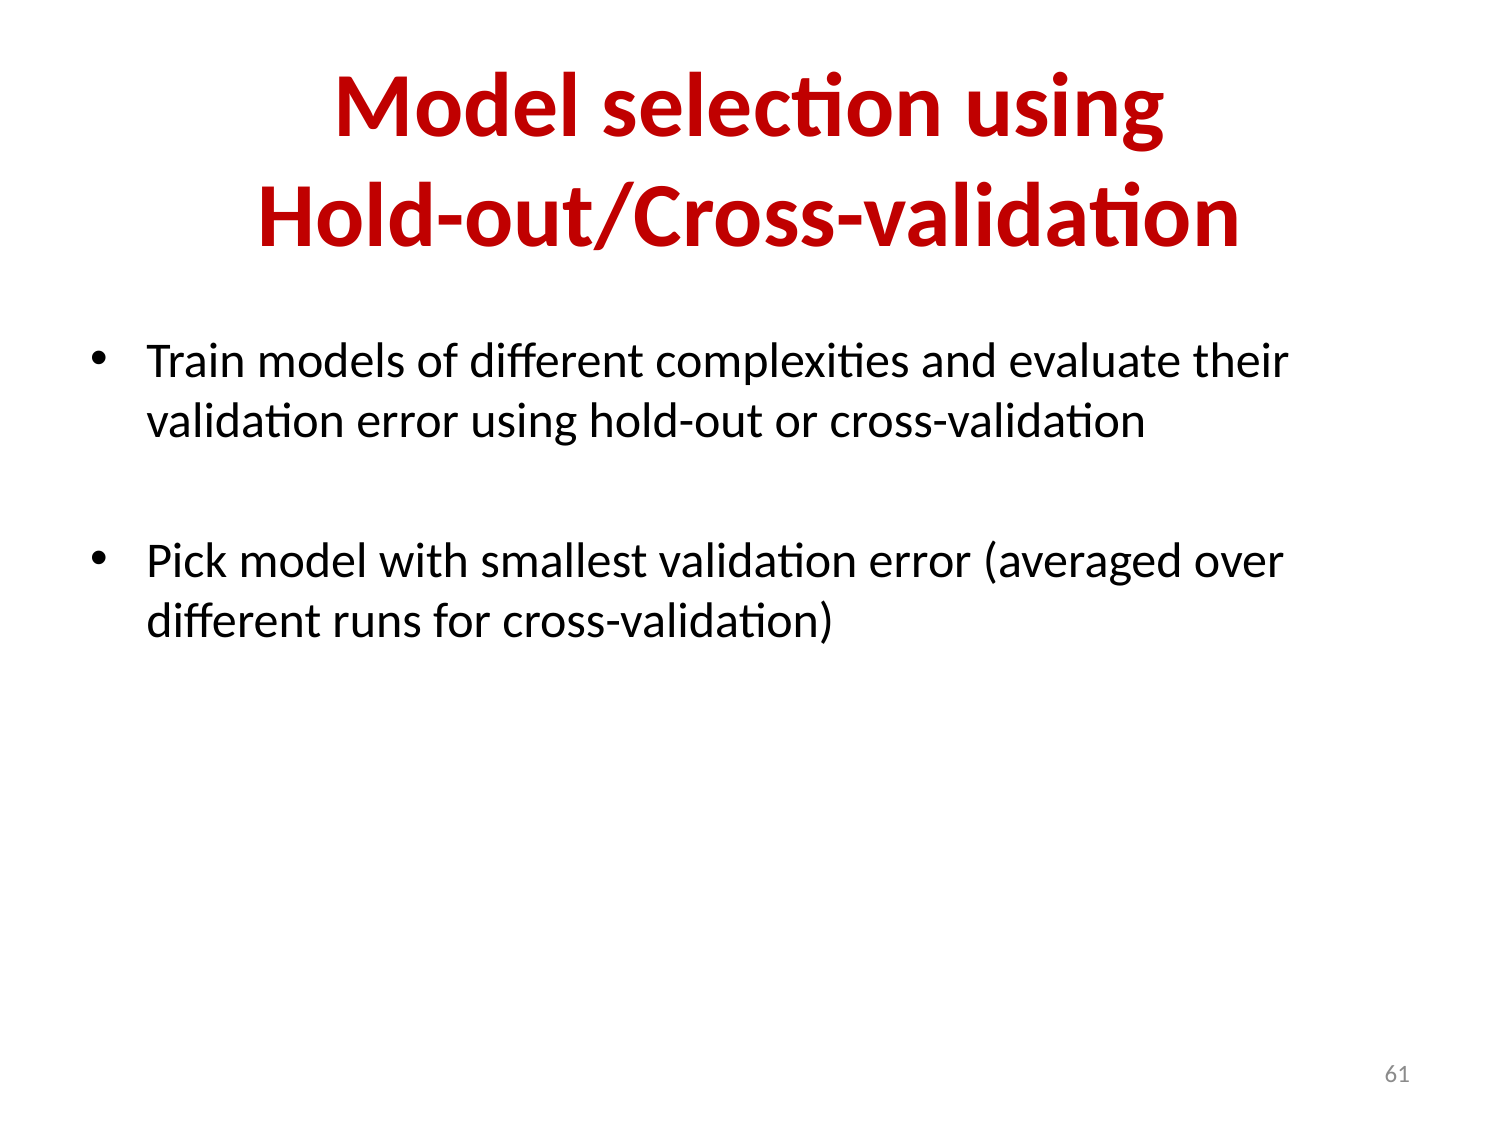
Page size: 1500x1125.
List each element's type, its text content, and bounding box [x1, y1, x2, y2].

list Train models of different complexities and evaluate their validation error using hold-out or cross-validation Pick model with smallest validation error (averaged over different runs for cross-validation) [75, 320, 1425, 1063]
slide_number 61 [1074, 1042, 1425, 1103]
text_box Model selection using Hold-out/Cross-validation [50, 33, 1450, 275]
